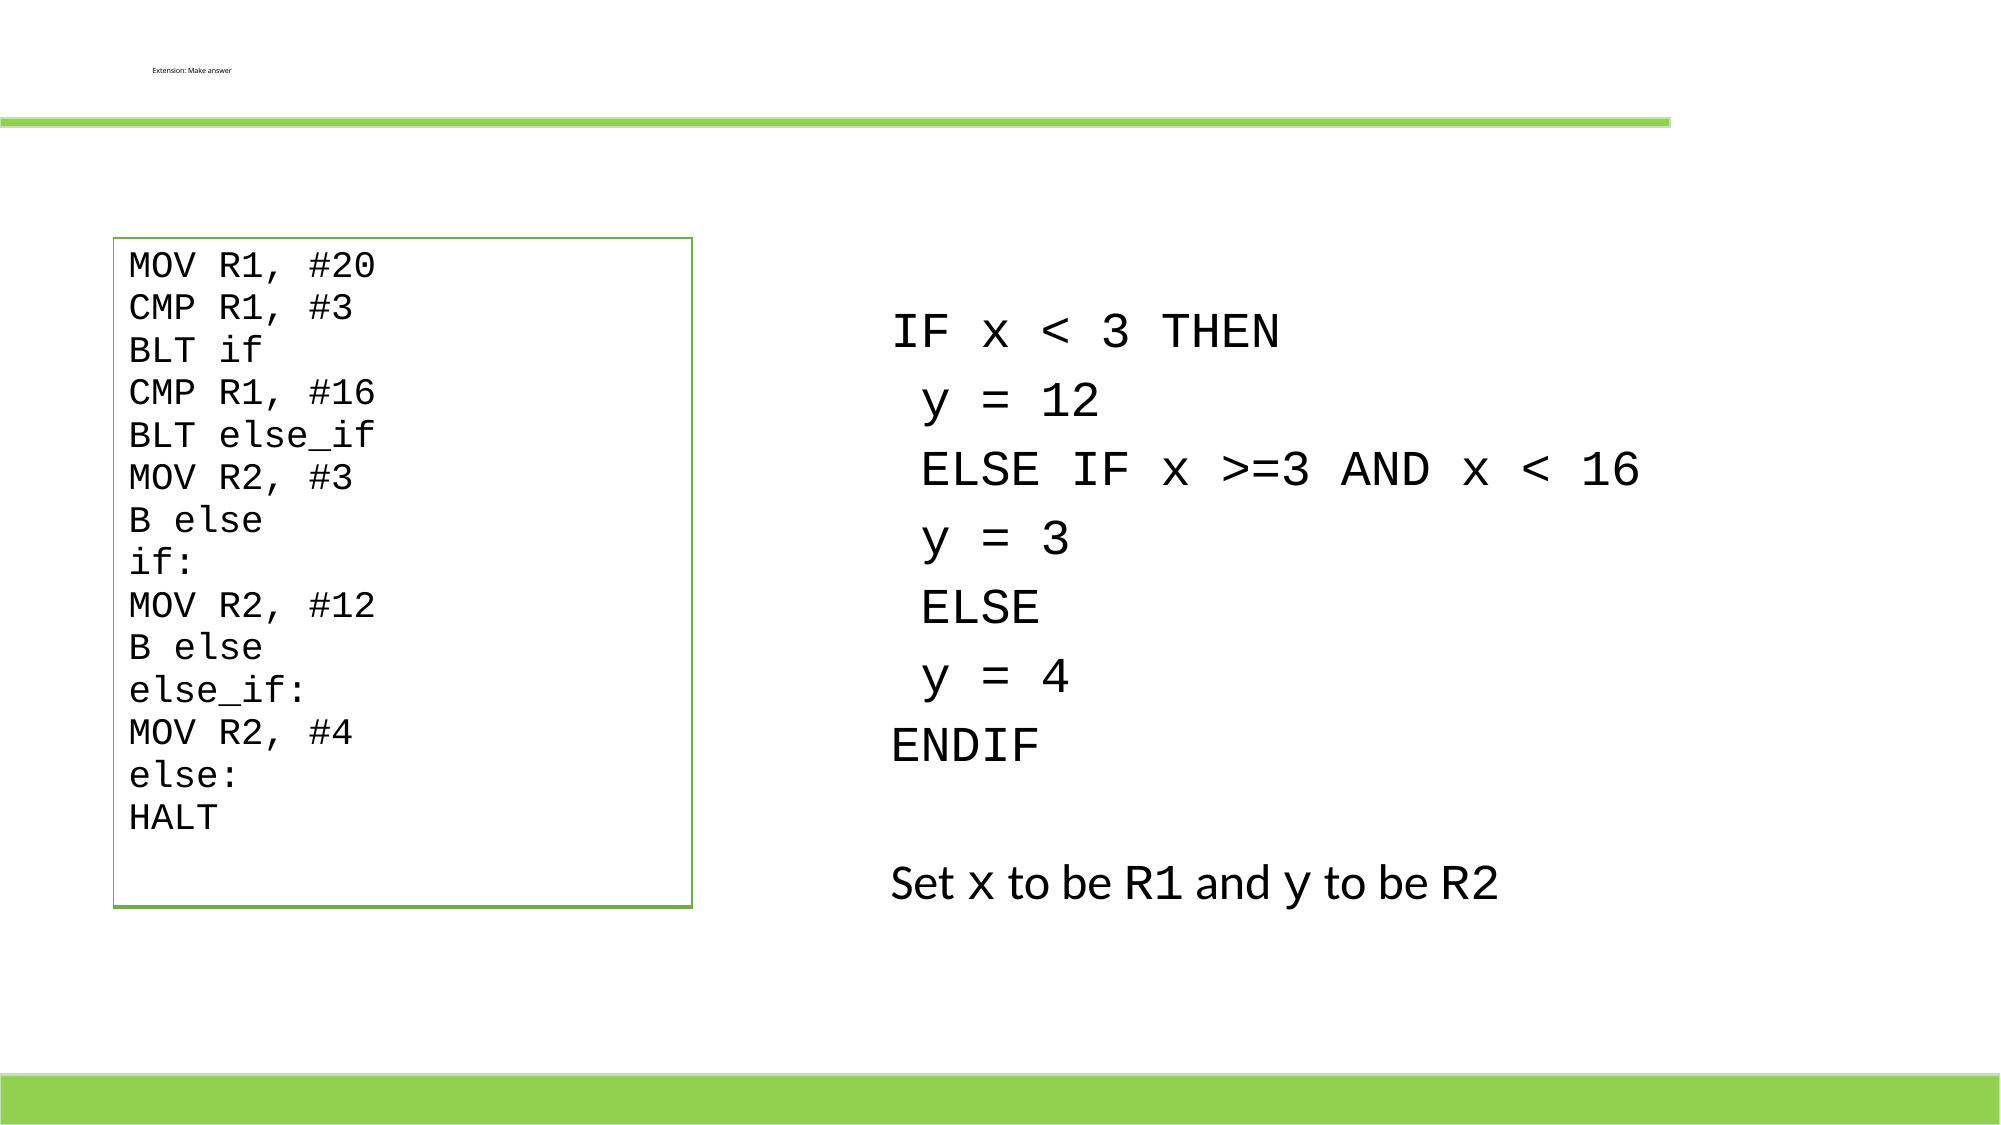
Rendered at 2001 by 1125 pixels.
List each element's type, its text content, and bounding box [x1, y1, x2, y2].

list IF x < 3 THEN y = 12 ELSE IF x >=3 AND x < 16 y = 3 ELSE y = 4 ENDIF Set x to be R1 and y to be R2 [875, 299, 1863, 918]
title Extension: Make answer [137, 59, 1863, 89]
table_header MOV R1, #20 CMP R1, #3 BLT if CMP R1, #16 BLT else_if MOV R2, #3 B else if: MOV R2, #12 B else else_if: MOV R2, #4 else: HALT [114, 239, 691, 905]
